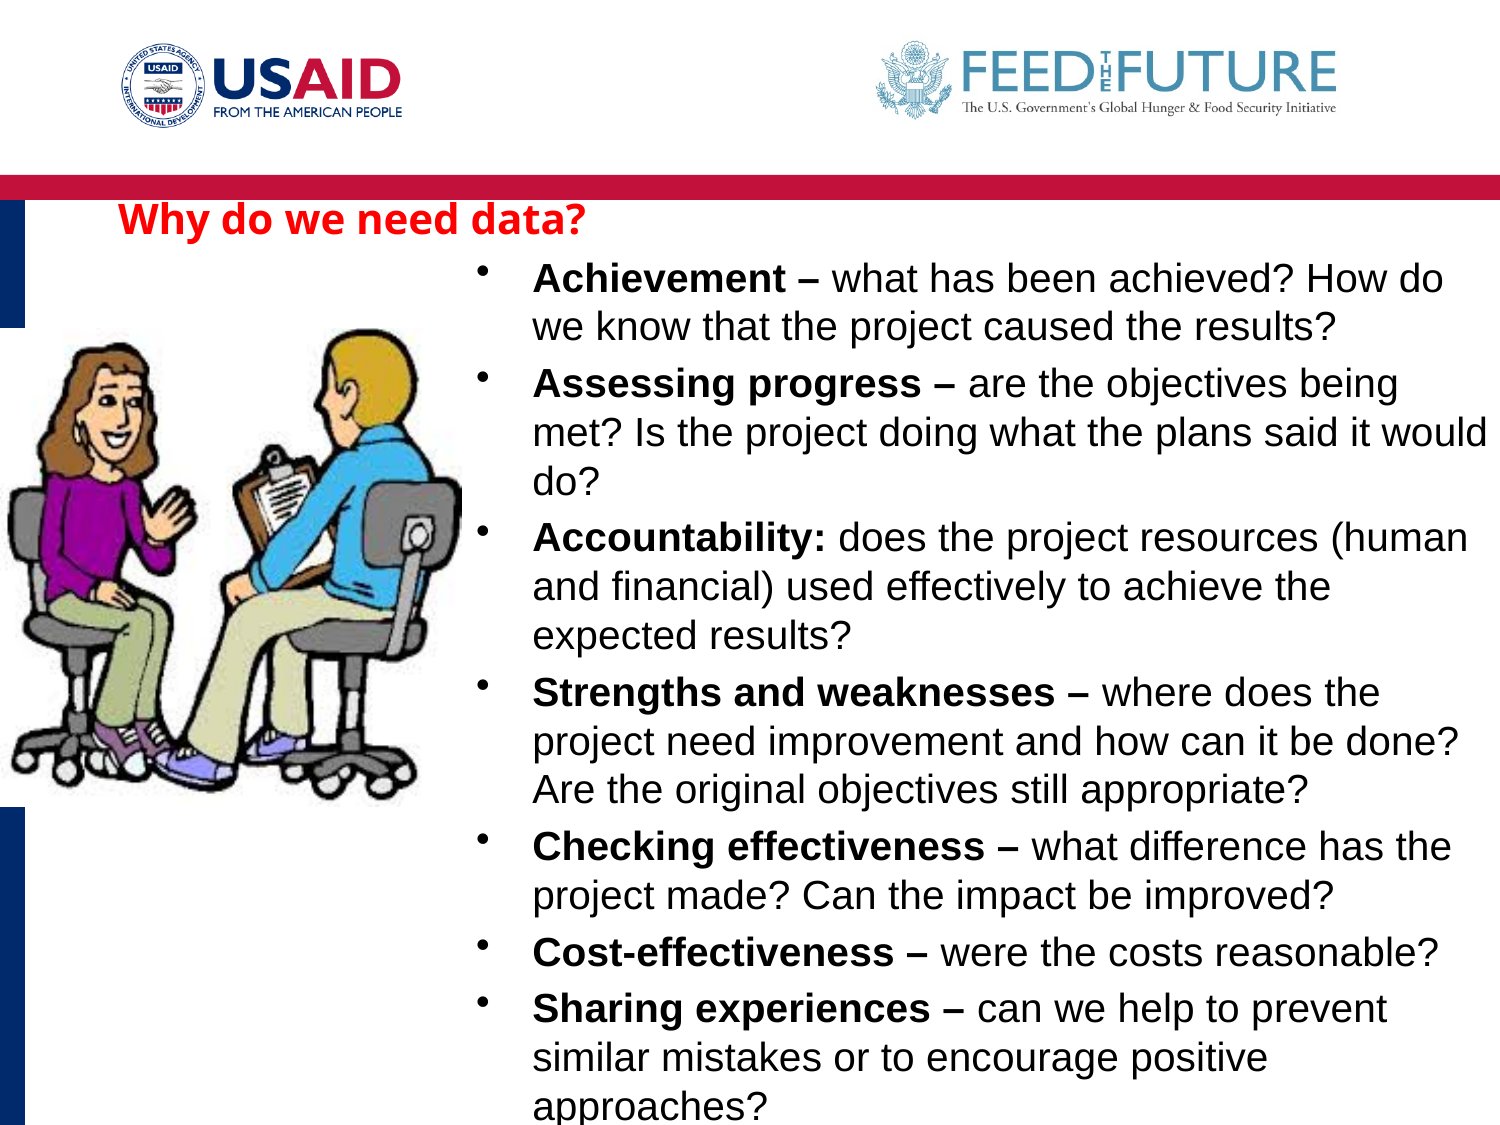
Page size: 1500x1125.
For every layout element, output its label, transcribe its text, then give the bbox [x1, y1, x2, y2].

picture [837, 11, 1378, 152]
picture [0, 328, 462, 807]
picture [80, 17, 442, 158]
title Why do we need data? [103, 185, 1397, 303]
list Achievement – what has been achieved? How do we know that the project caused the results? Assessing progress – are the objectives being met? Is the project doing what the plans said it would do? Accountability: does the project resources (human and financial) used effectively to achieve the expected results? Strengths and weaknesses – where does the project need improvement and how can it be done? Are the original objectives still appropriate? Checking effectiveness – what difference has the project made? Can the impact be improved? Cost-effectiveness – were the costs reasonable? Sharing experiences – can we help to prevent similar mistakes or to encourage positive approaches? [461, 243, 1500, 962]
